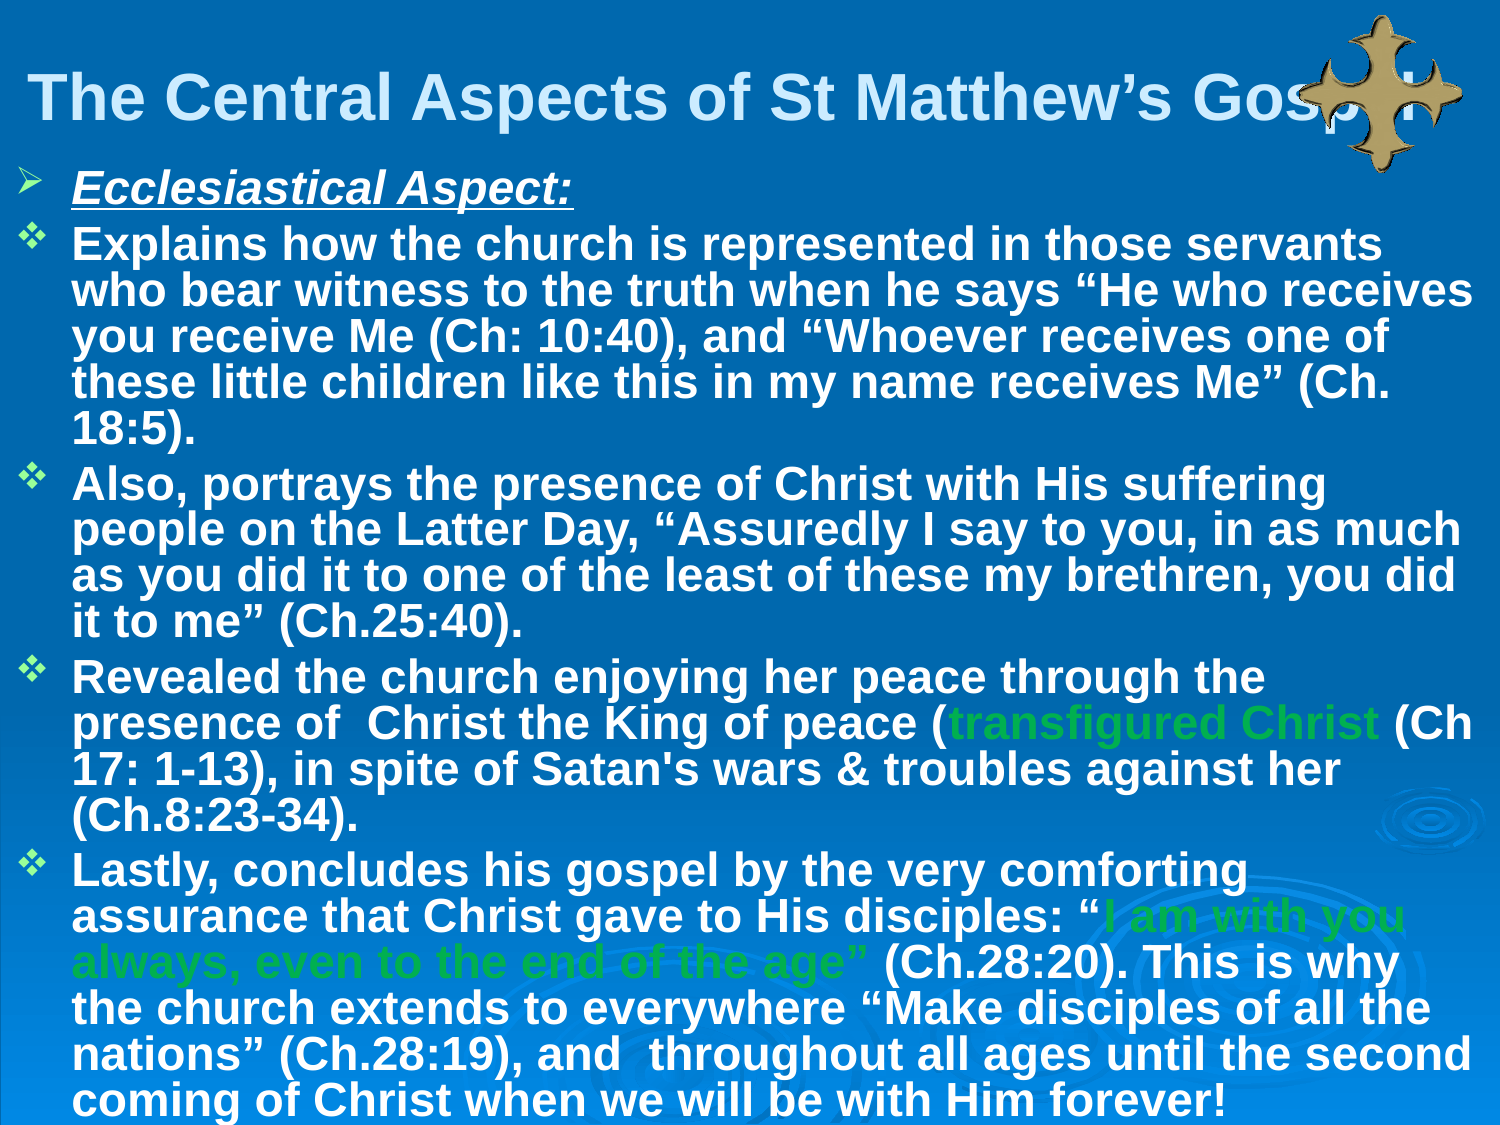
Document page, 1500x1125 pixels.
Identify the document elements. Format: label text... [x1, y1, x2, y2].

title The Central Aspects of St Matthew’s Gospel [0, 0, 1290, 160]
picture [1293, 0, 1471, 188]
list Ecclesiastical Aspect: Explains how the church is represented in those servants who bear witness to the truth when he says “He who receives you receive Me (Ch: 10:40), and “Whoever receives one of these little children like this in my name receives Me” (Ch. 18:5). Also, portrays the presence of Christ with His suffering people on the Latter Day, “Assuredly I say to you, in as much as you did it to one of the least of these my brethren, you did it to me” (Ch.25:40). Revealed the church enjoying her peace through the presence of Christ the King of peace (transfigured Christ (Ch 17: 1-13), in spite of Satan's wars & troubles against her (Ch.8:23-34). Lastly, concludes his gospel by the very comforting assurance that Christ gave to His disciples: “I am with you always, even to the end of the age” (Ch.28:20). This is why the church extends to everywhere “Make disciples of all the nations” (Ch.28:19), and throughout all ages until the second coming of Christ when we will be with Him forever! [0, 160, 1500, 1125]
